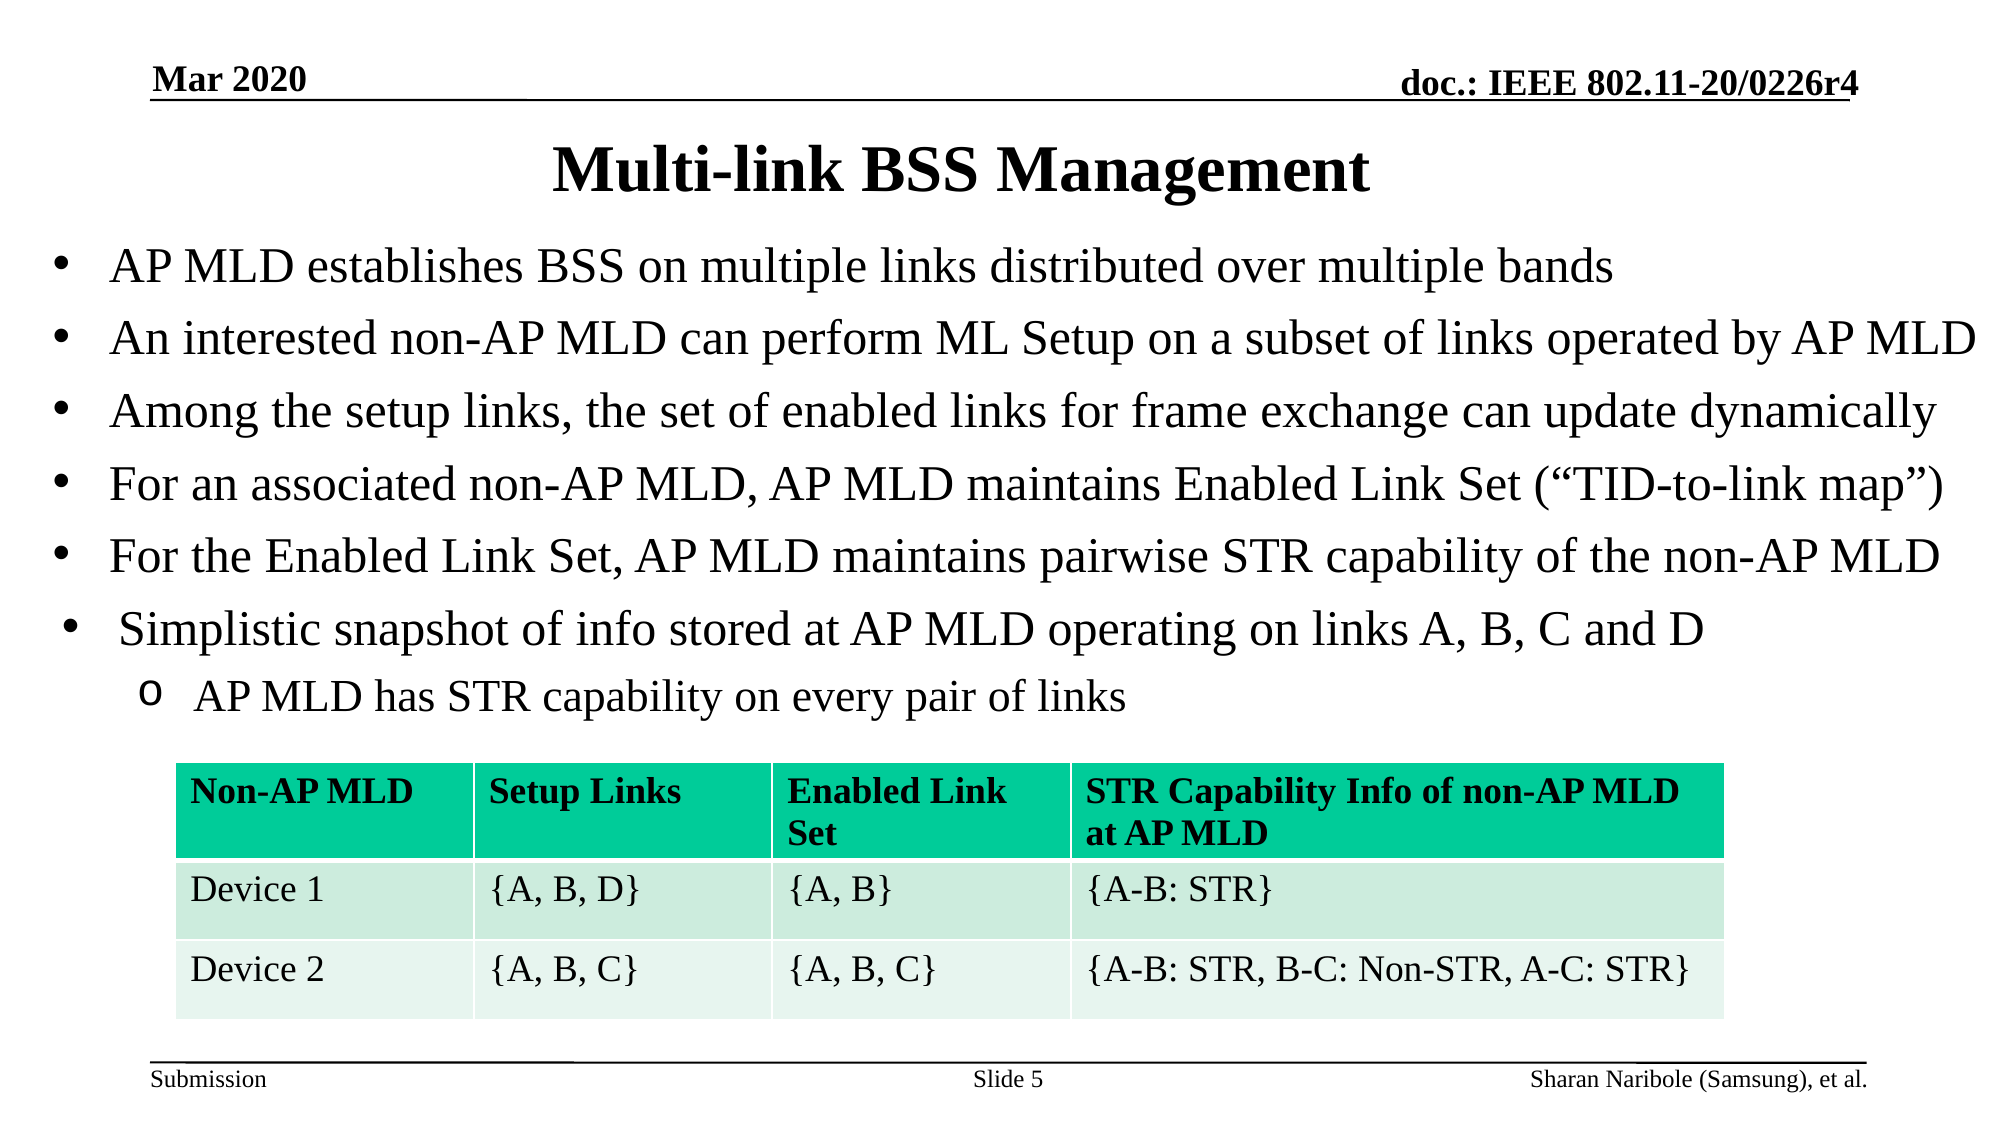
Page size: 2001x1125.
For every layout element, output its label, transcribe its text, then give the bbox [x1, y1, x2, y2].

table_cell {A, B, D} [475, 863, 771, 939]
table_cell {A, B, C} [475, 941, 771, 1019]
title Multi-link BSS Management [112, 76, 1813, 224]
table_cell {A, B} [773, 863, 1070, 939]
table_cell Device 2 [176, 941, 473, 1019]
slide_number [152, 54, 563, 100]
table_header STR Capability Info of non-AP MLD at AP MLD [1072, 763, 1724, 858]
list AP MLD establishes BSS on multiple links distributed over multiple bands An interested non-AP MLD can perform ML Setup on a subset of links operated by AP MLD Among the setup links, the set of enabled links for frame exchange can update dynamically For an associated non-AP MLD, AP MLD maintains Enabled Link Set (“TID-to-link map”) For the Enabled Link Set, AP MLD maintains pairwise STR capability of the non-AP MLD Simplistic snapshot of info stored at AP MLD operating on links A, B, C and D AP MLD has STR capability on every pair of links [37, 224, 2000, 813]
table_cell {A-B: STR} [1072, 863, 1724, 939]
footer Sharan Naribole (Samsung), et al. [1171, 1061, 1869, 1093]
table_cell {A-B: STR, B-C: Non-STR, A-C: STR} [1072, 941, 1724, 1019]
slide_number Slide 5 [950, 1061, 1067, 1123]
table_cell Device 1 [176, 863, 473, 939]
table_header Non-AP MLD [176, 763, 473, 858]
table_header Enabled Link Set [773, 763, 1070, 858]
table_header Setup Links [475, 763, 771, 858]
table_cell {A, B, C} [773, 941, 1070, 1019]
